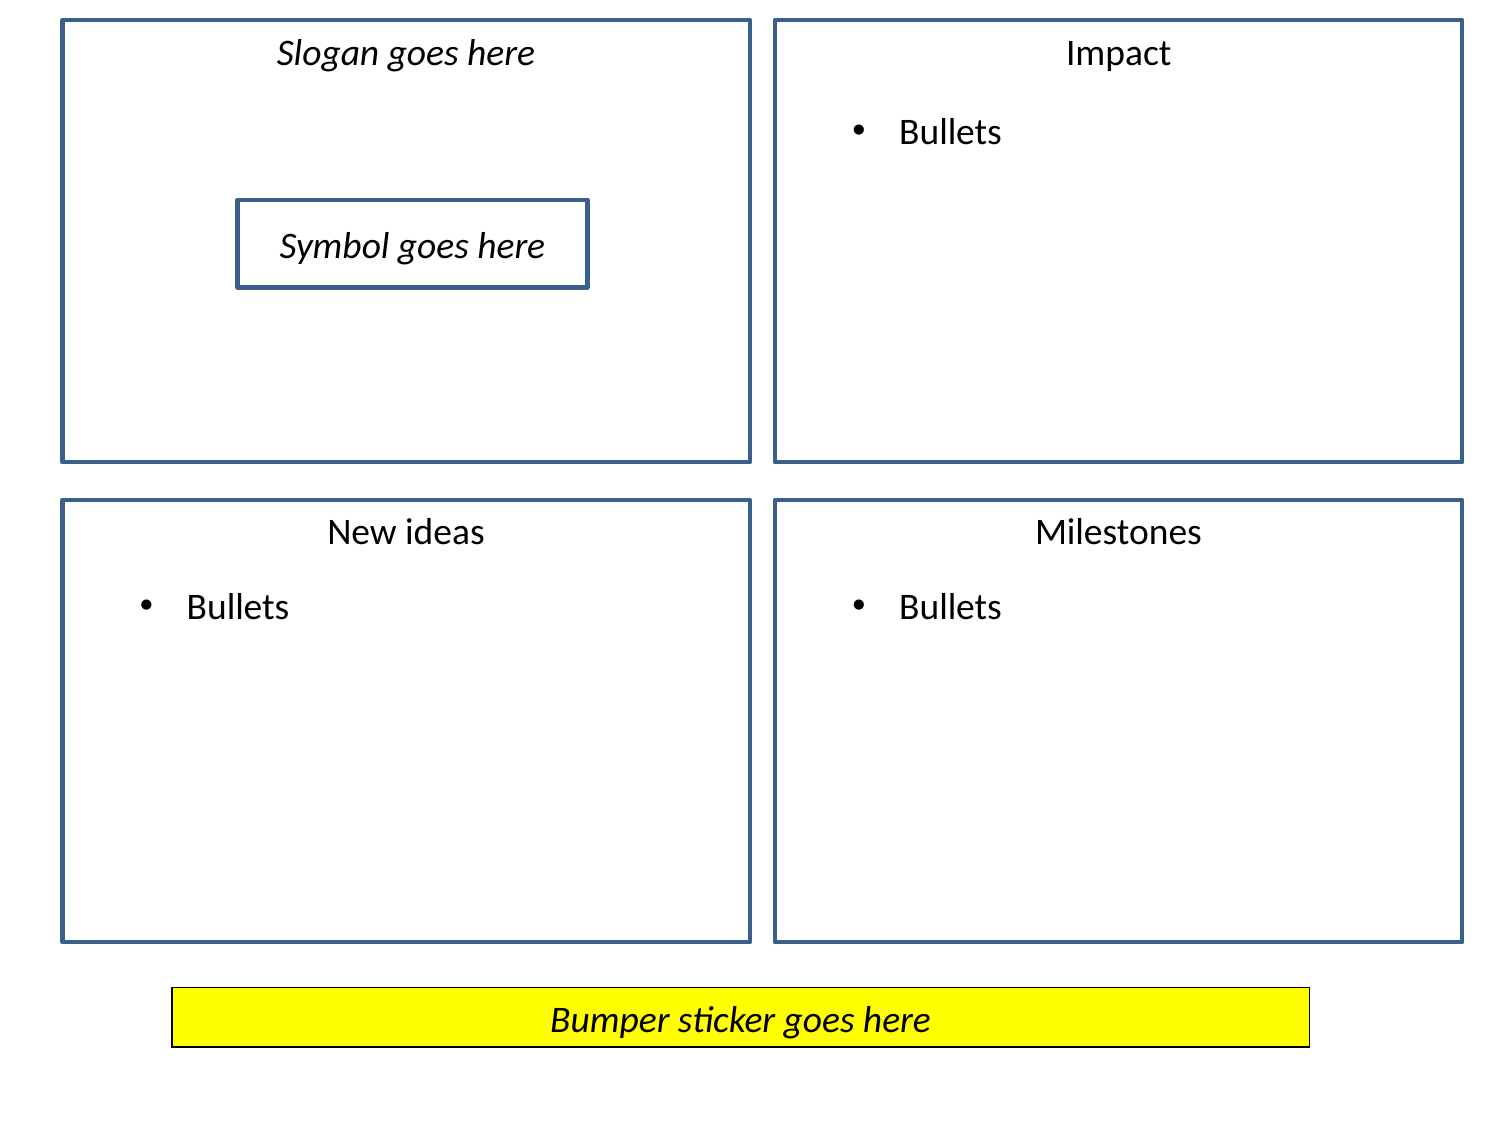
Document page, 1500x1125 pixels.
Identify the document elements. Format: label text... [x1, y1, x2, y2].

text_box Bumper sticker goes here [172, 987, 1310, 1048]
text_box Slogan goes here [60, 18, 752, 464]
text_box Milestones [773, 498, 1464, 944]
text_box Bullets [837, 574, 1400, 635]
text_box Impact [773, 18, 1464, 464]
text_box New ideas [60, 498, 752, 944]
text_box Symbol goes here [235, 198, 590, 290]
text_box Bullets [125, 574, 688, 635]
text_box Bullets [837, 99, 1400, 160]
